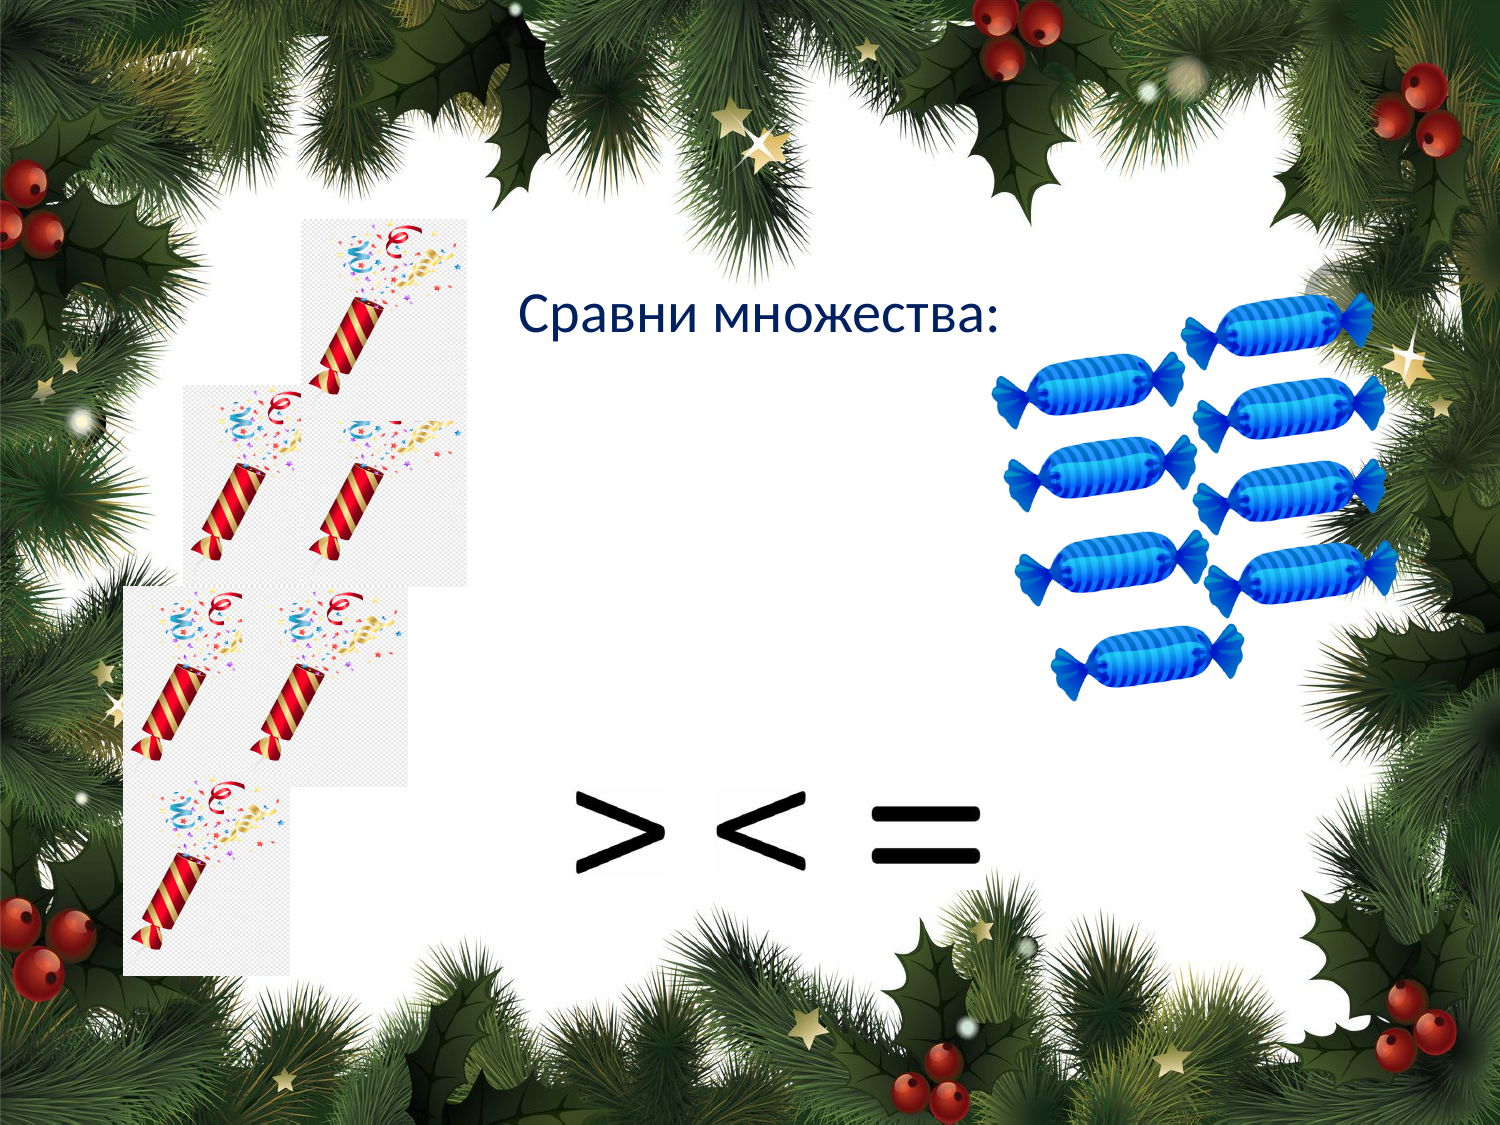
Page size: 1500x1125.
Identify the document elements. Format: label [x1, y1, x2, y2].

picture [0, 0, 1500, 1125]
text_box [123, 219, 1400, 977]
